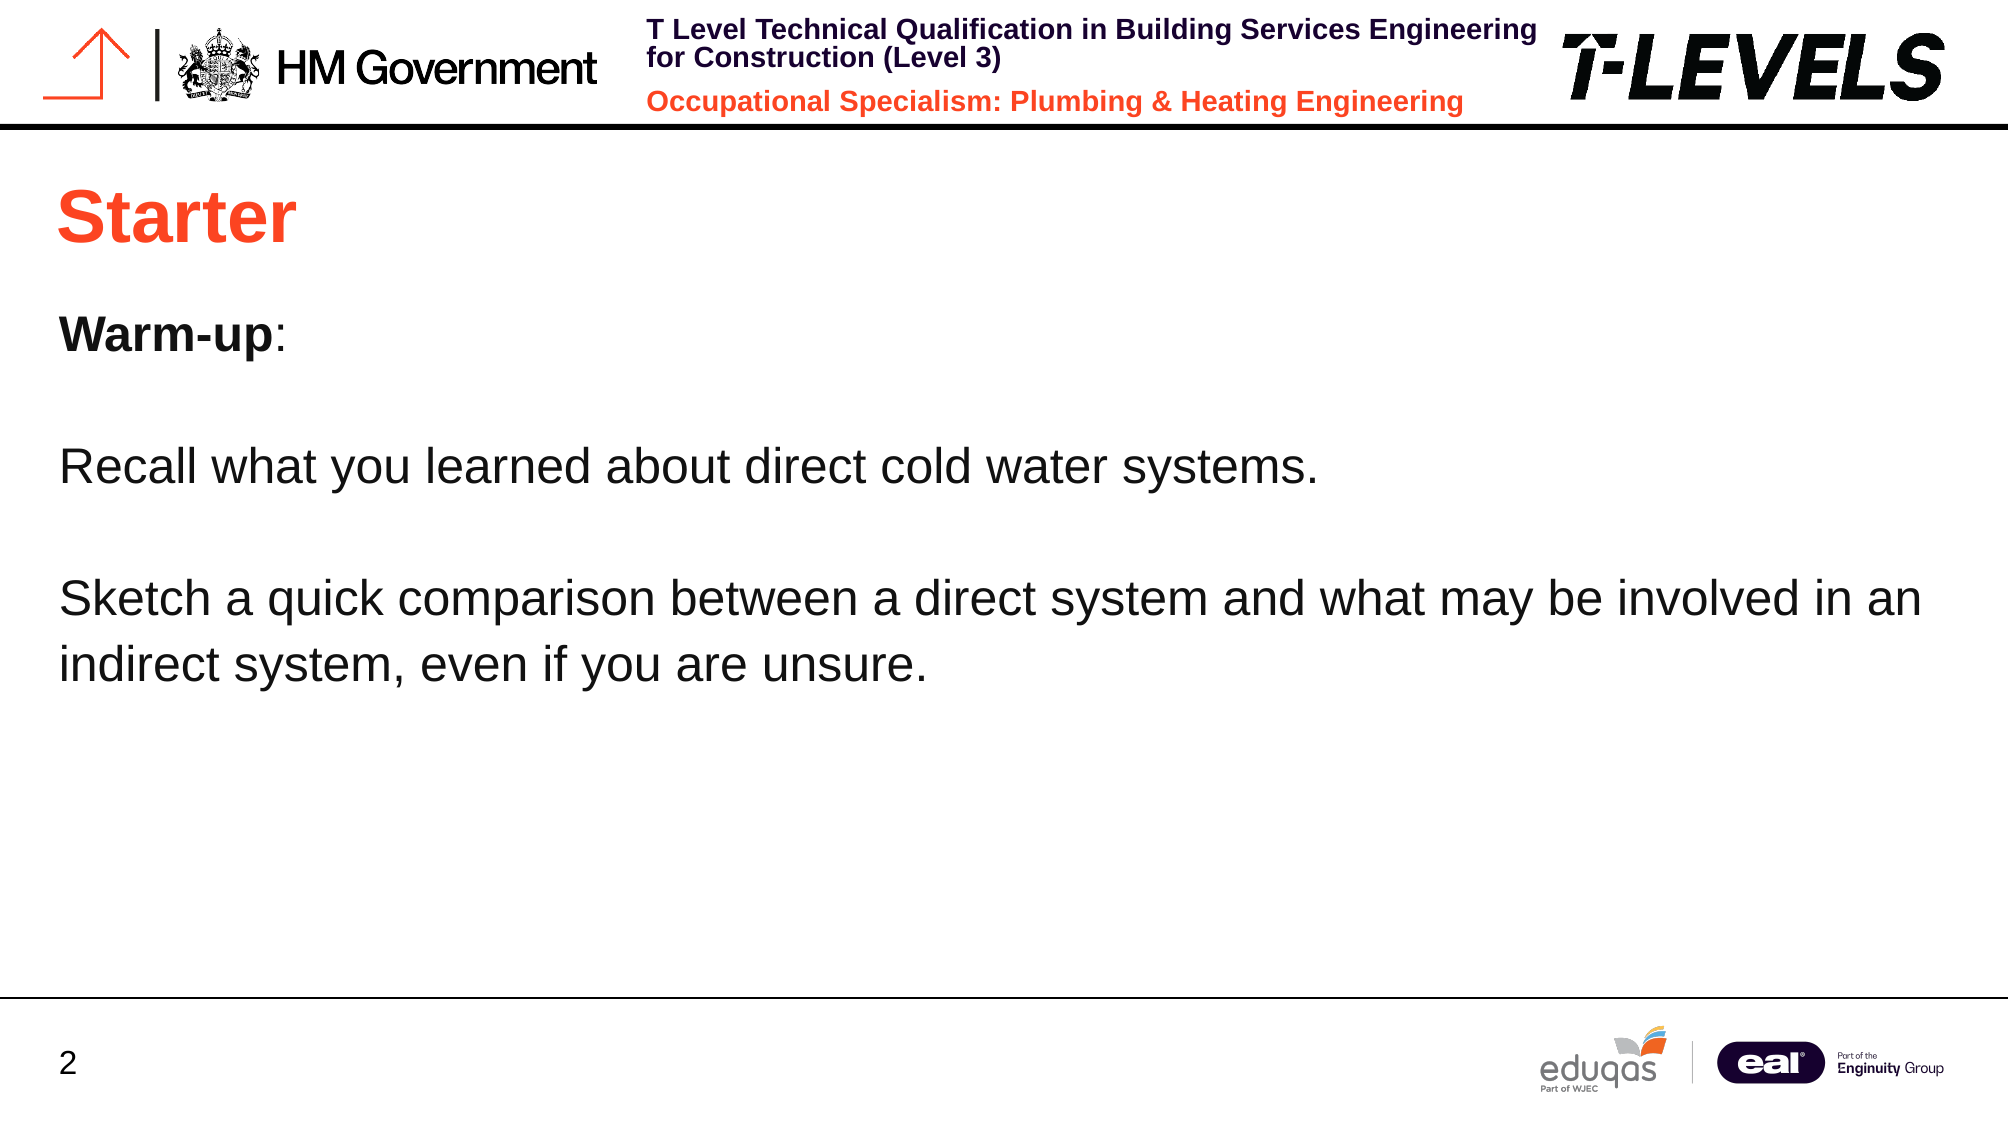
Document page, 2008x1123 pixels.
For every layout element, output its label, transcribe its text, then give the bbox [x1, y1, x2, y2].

picture [155, 28, 597, 102]
picture [1535, 1021, 1949, 1097]
list Warm-up: Recall what you learned about direct cold water systems. Sketch a quick comparison between a direct system and what may be involved in an indirect system, even if you are unsure. [59, 295, 1949, 975]
picture [38, 27, 136, 100]
picture [1543, 25, 1964, 108]
title Starter [41, 111, 1949, 314]
